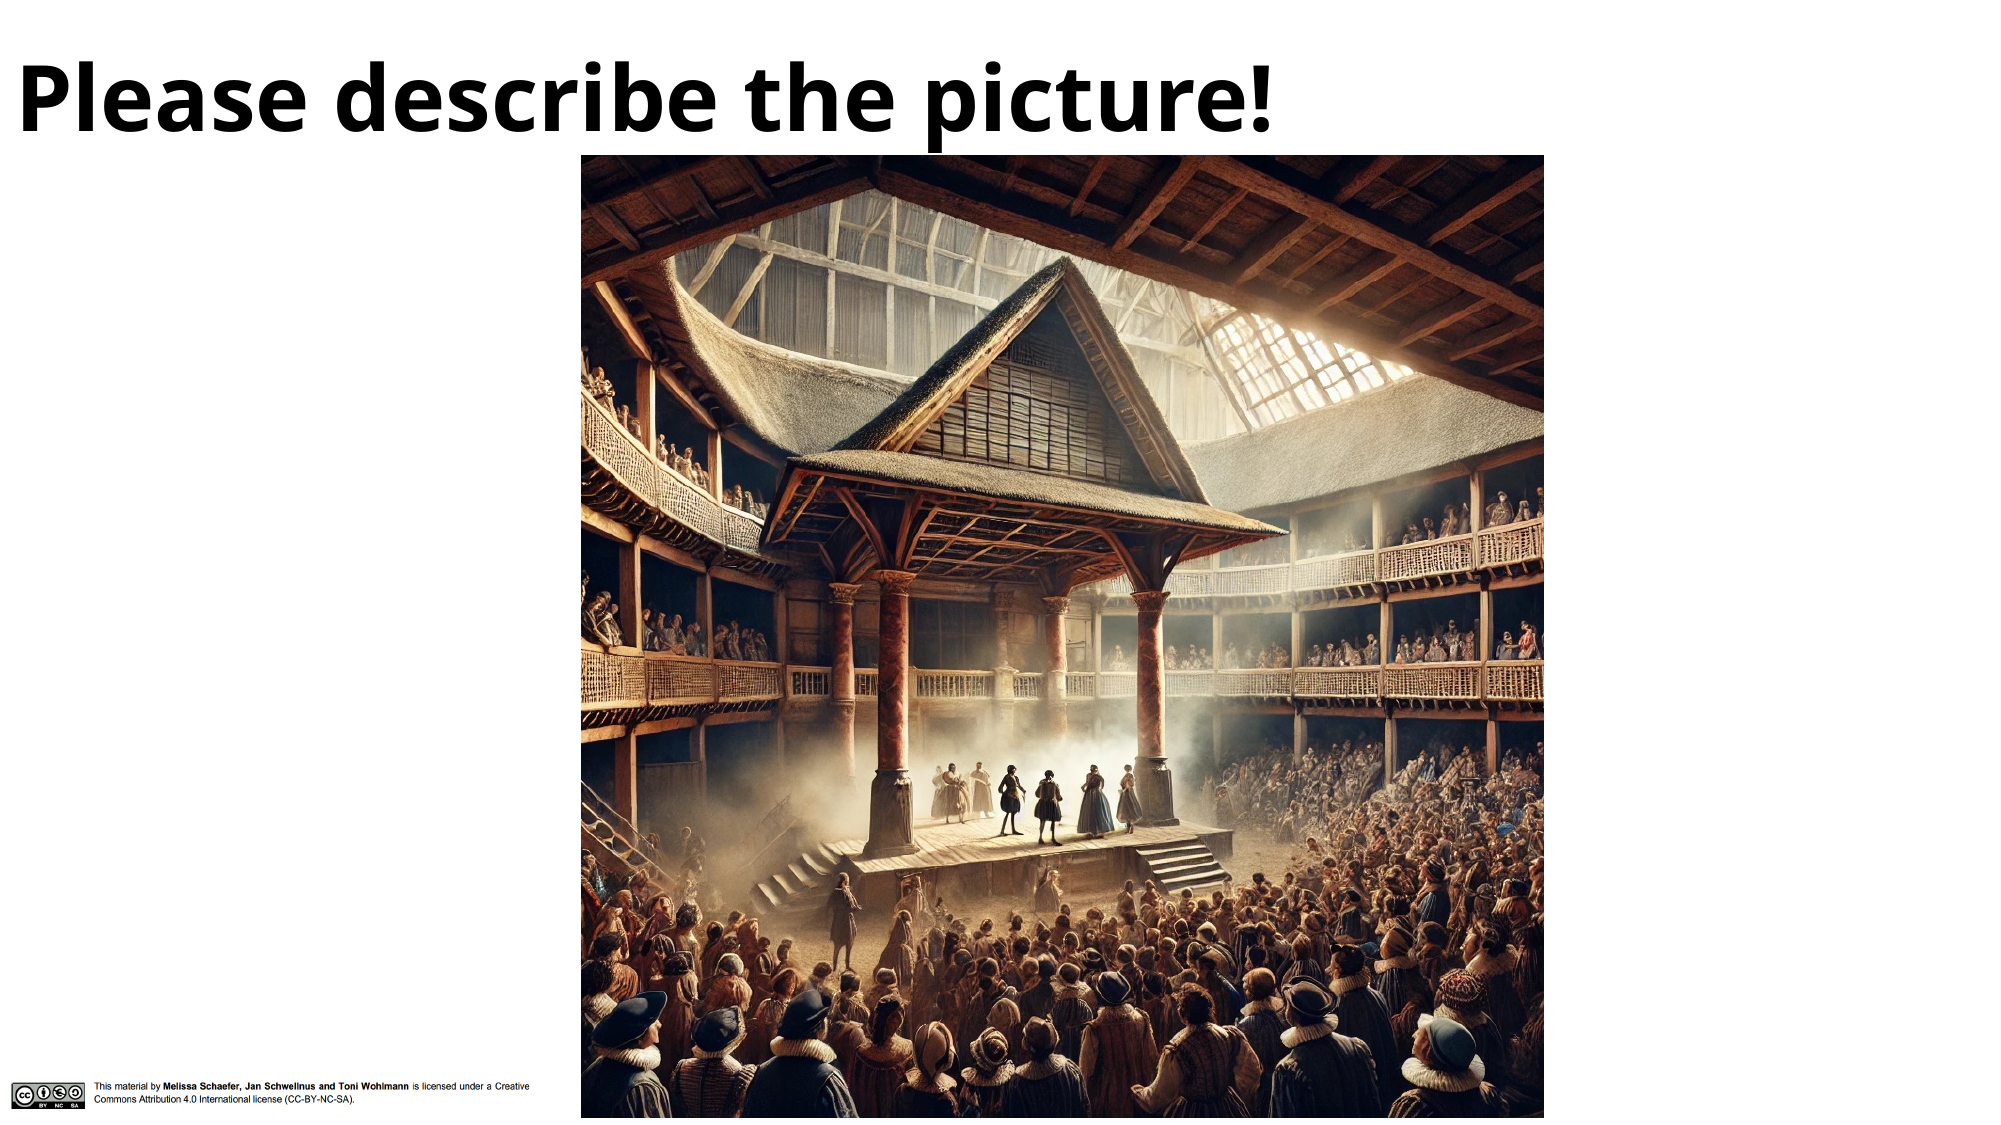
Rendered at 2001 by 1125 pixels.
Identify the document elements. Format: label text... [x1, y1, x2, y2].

title Please describe the picture! [0, 0, 1683, 218]
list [581, 155, 1544, 1118]
picture [0, 1071, 552, 1118]
